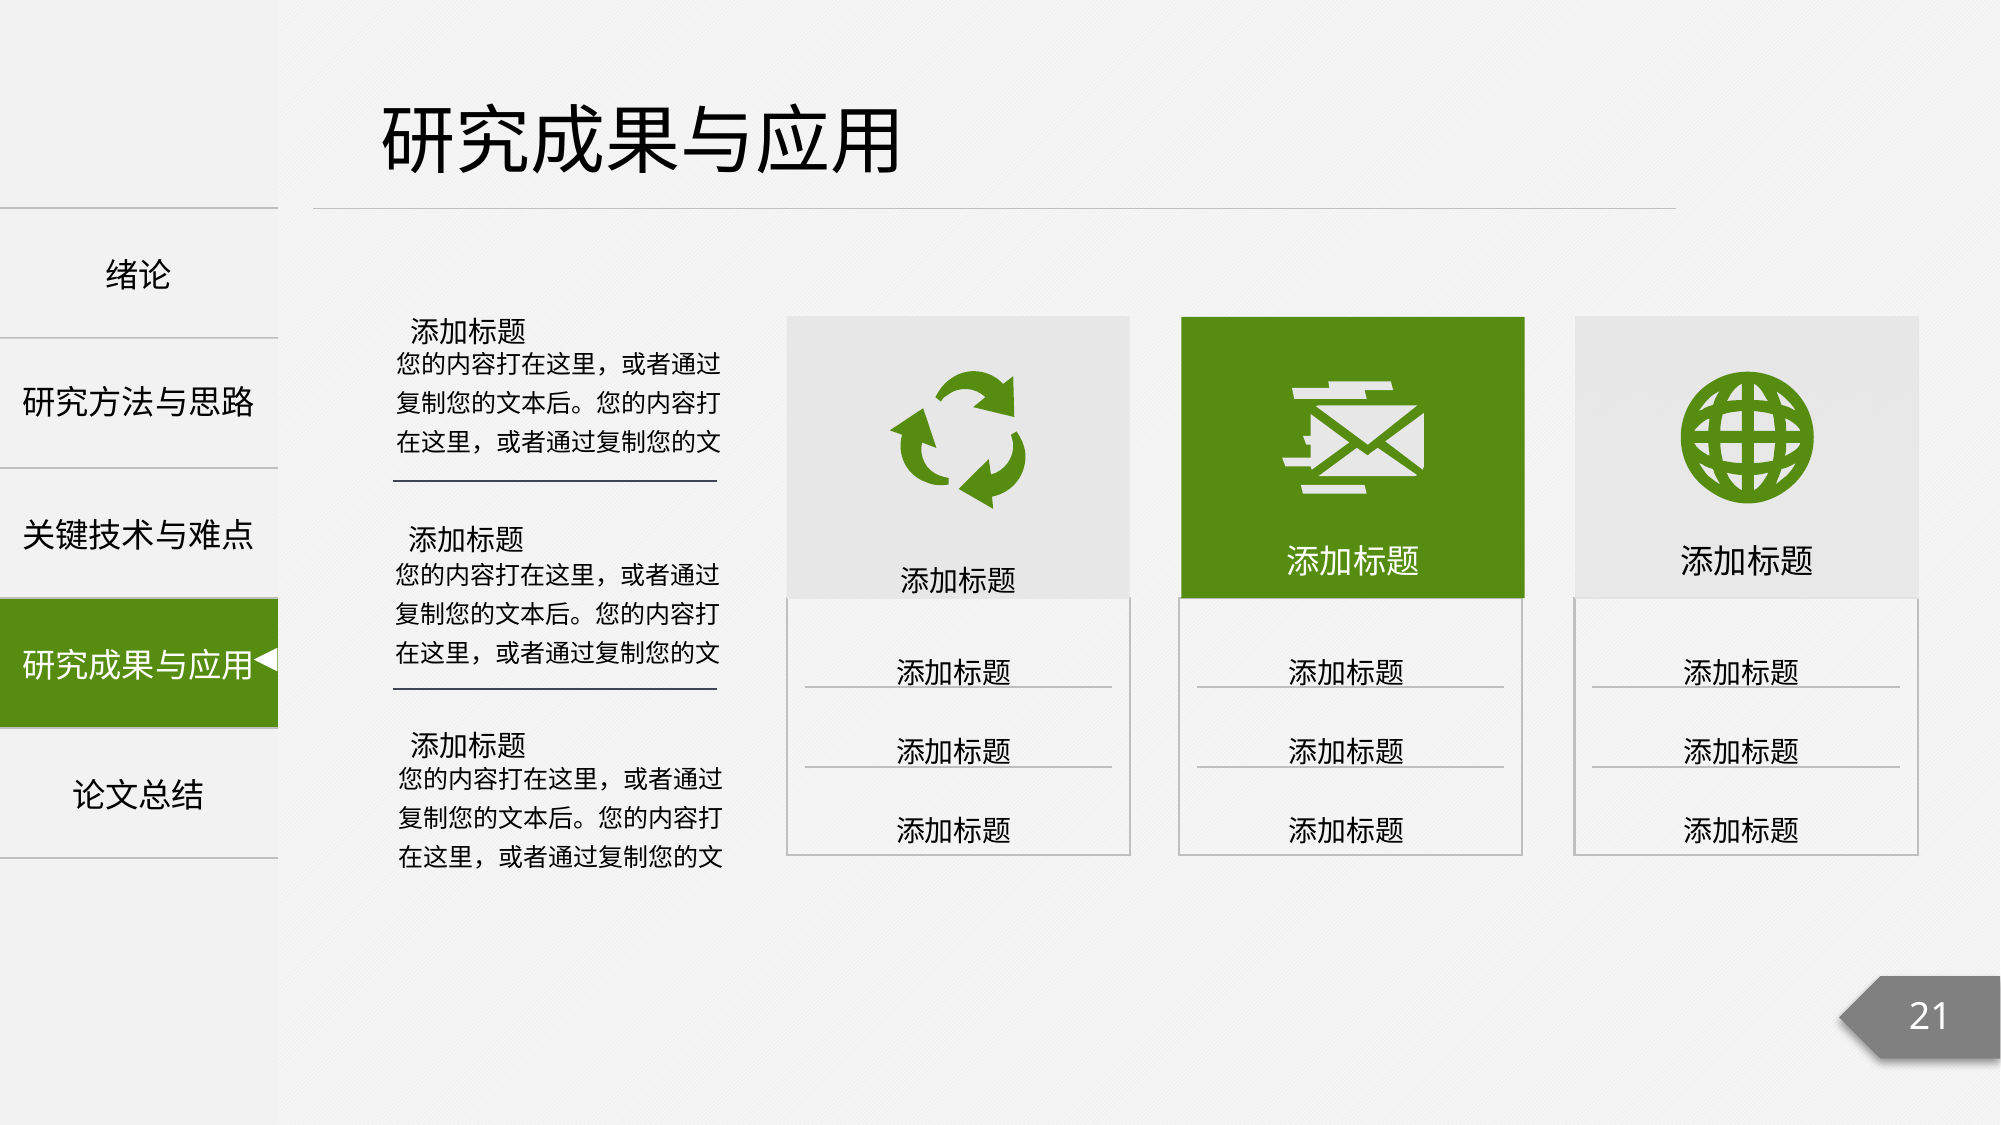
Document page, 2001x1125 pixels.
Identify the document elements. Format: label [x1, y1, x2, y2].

text_box [1575, 316, 1919, 599]
text_box [374, 491, 741, 677]
text_box [376, 283, 743, 466]
text_box [786, 599, 1130, 855]
text_box [1181, 316, 1525, 599]
text_box [376, 697, 744, 881]
text_box [1179, 598, 1523, 855]
text_box [1574, 598, 1918, 855]
text_box [786, 316, 1130, 599]
